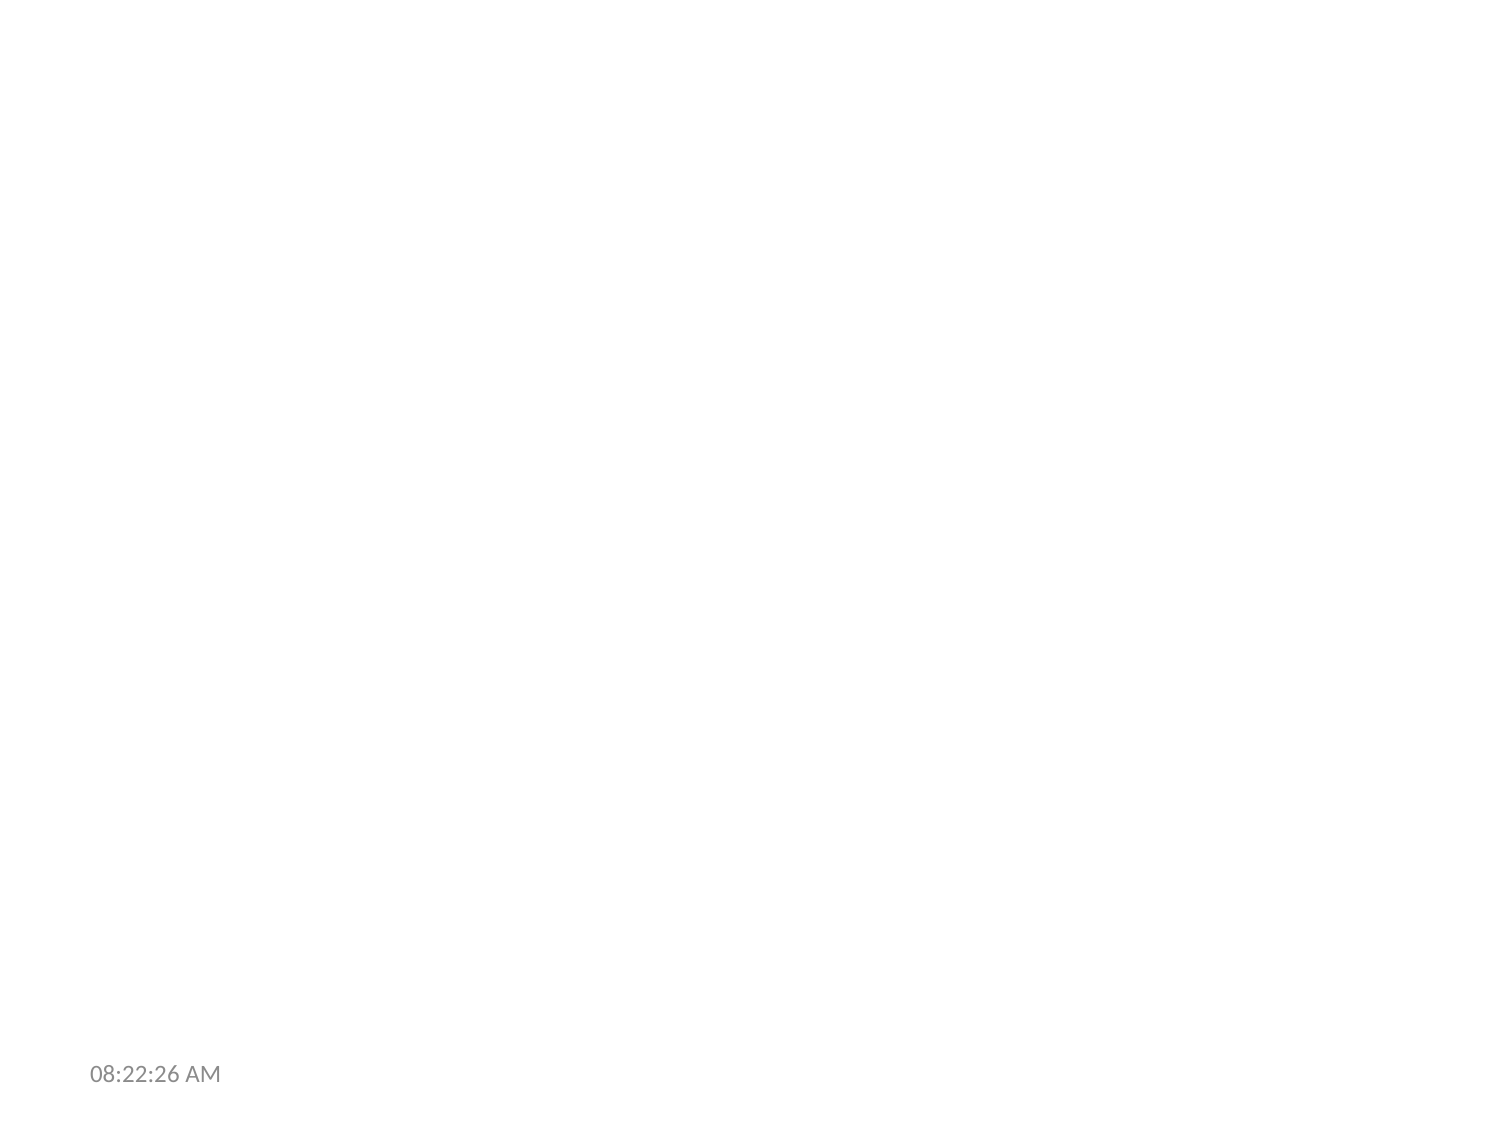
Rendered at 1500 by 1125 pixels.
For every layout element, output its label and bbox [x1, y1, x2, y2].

slide_number [75, 1042, 425, 1103]
